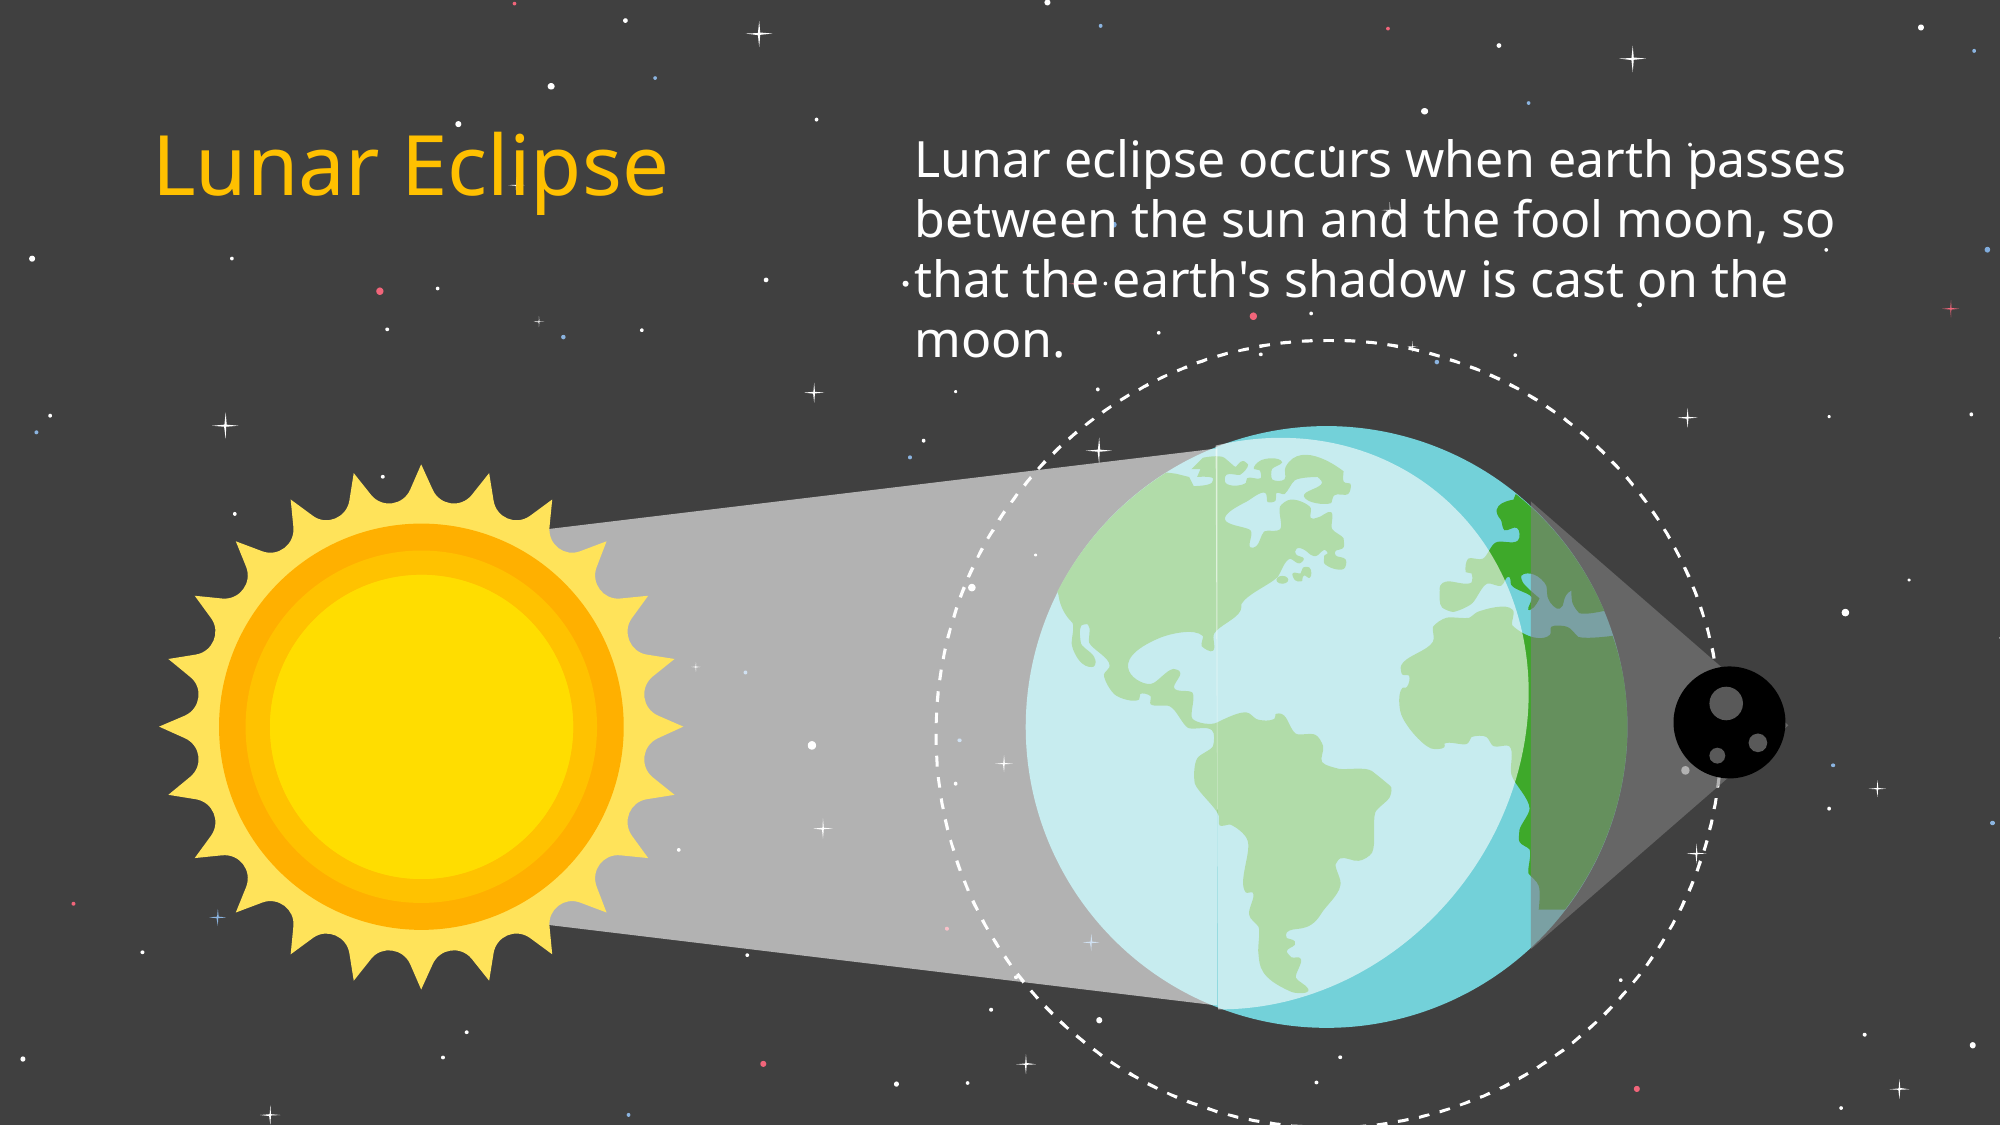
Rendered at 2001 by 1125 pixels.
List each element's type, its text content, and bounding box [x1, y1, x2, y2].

text_box [1628, 476, 1635, 487]
text_box [1632, 973, 1642, 984]
text_box [1397, 1117, 1409, 1123]
text_box [1166, 1091, 1178, 1099]
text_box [159, 464, 684, 990]
text_box [1699, 606, 1706, 618]
text_box [1138, 382, 1150, 392]
text_box [1651, 510, 1660, 521]
text_box [1705, 627, 1712, 639]
text_box [1147, 1082, 1159, 1090]
text_box [1101, 405, 1112, 414]
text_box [1673, 666, 1786, 779]
text_box [1489, 373, 1501, 381]
text_box [1119, 393, 1131, 402]
text_box [1657, 938, 1666, 949]
text_box [1508, 382, 1520, 391]
title Lunar Eclipse [137, 59, 1863, 278]
text_box [1109, 1060, 1121, 1069]
text_box [1075, 1034, 1086, 1044]
text_box [1479, 1091, 1491, 1099]
text_box [1449, 358, 1461, 365]
text_box [1695, 860, 1703, 872]
text_box [1366, 340, 1378, 345]
text_box [1518, 1072, 1529, 1081]
text_box [1084, 417, 1095, 426]
text_box [1469, 365, 1481, 372]
text_box [1499, 1082, 1511, 1090]
text_box [1216, 351, 1228, 358]
text_box [1536, 1060, 1548, 1070]
text_box [1157, 373, 1168, 381]
text_box [1376, 1121, 1388, 1125]
text_box [1554, 1048, 1565, 1057]
text_box [1280, 340, 1292, 345]
text_box [1668, 919, 1676, 931]
text_box [1196, 357, 1208, 365]
text_box [1678, 899, 1686, 911]
text_box [1682, 566, 1691, 578]
text_box [1702, 840, 1709, 852]
text_box [1786, 721, 1791, 729]
text_box [1238, 347, 1250, 353]
text_box [1708, 819, 1714, 831]
text_box [1428, 351, 1440, 358]
text_box [1206, 1106, 1218, 1114]
text_box Lunar eclipse occurs when earth passes between the sun and the fool moon, so that the earth's shadow is cast on the moon. [900, 120, 1900, 375]
text_box [1673, 547, 1681, 559]
text_box [1418, 1113, 1430, 1119]
text_box [1323, 339, 1334, 343]
text_box [684, 470, 1025, 984]
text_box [1025, 426, 1628, 1028]
text_box [1344, 339, 1356, 343]
text_box [1259, 343, 1271, 349]
text_box [1128, 1071, 1140, 1080]
text_box [1301, 339, 1313, 343]
text_box [1712, 798, 1718, 810]
text_box [1638, 493, 1648, 504]
text_box [1459, 1099, 1471, 1107]
text_box [1687, 880, 1695, 892]
text_box [1176, 365, 1188, 373]
text_box [1628, 584, 1729, 867]
text_box [1662, 528, 1671, 540]
text_box [1527, 393, 1539, 402]
text_box [1439, 1107, 1451, 1114]
text_box [1645, 955, 1654, 967]
text_box [1186, 1099, 1198, 1107]
text_box [1092, 1047, 1103, 1057]
text_box [1691, 586, 1699, 598]
text_box [1408, 346, 1420, 353]
text_box [1387, 343, 1399, 349]
text_box [1710, 647, 1716, 659]
text_box [1545, 405, 1556, 414]
text_box [1269, 1121, 1281, 1125]
text_box [1227, 1113, 1239, 1119]
text_box [1571, 1034, 1582, 1045]
text_box [1248, 1117, 1260, 1123]
text_box [1562, 417, 1573, 426]
